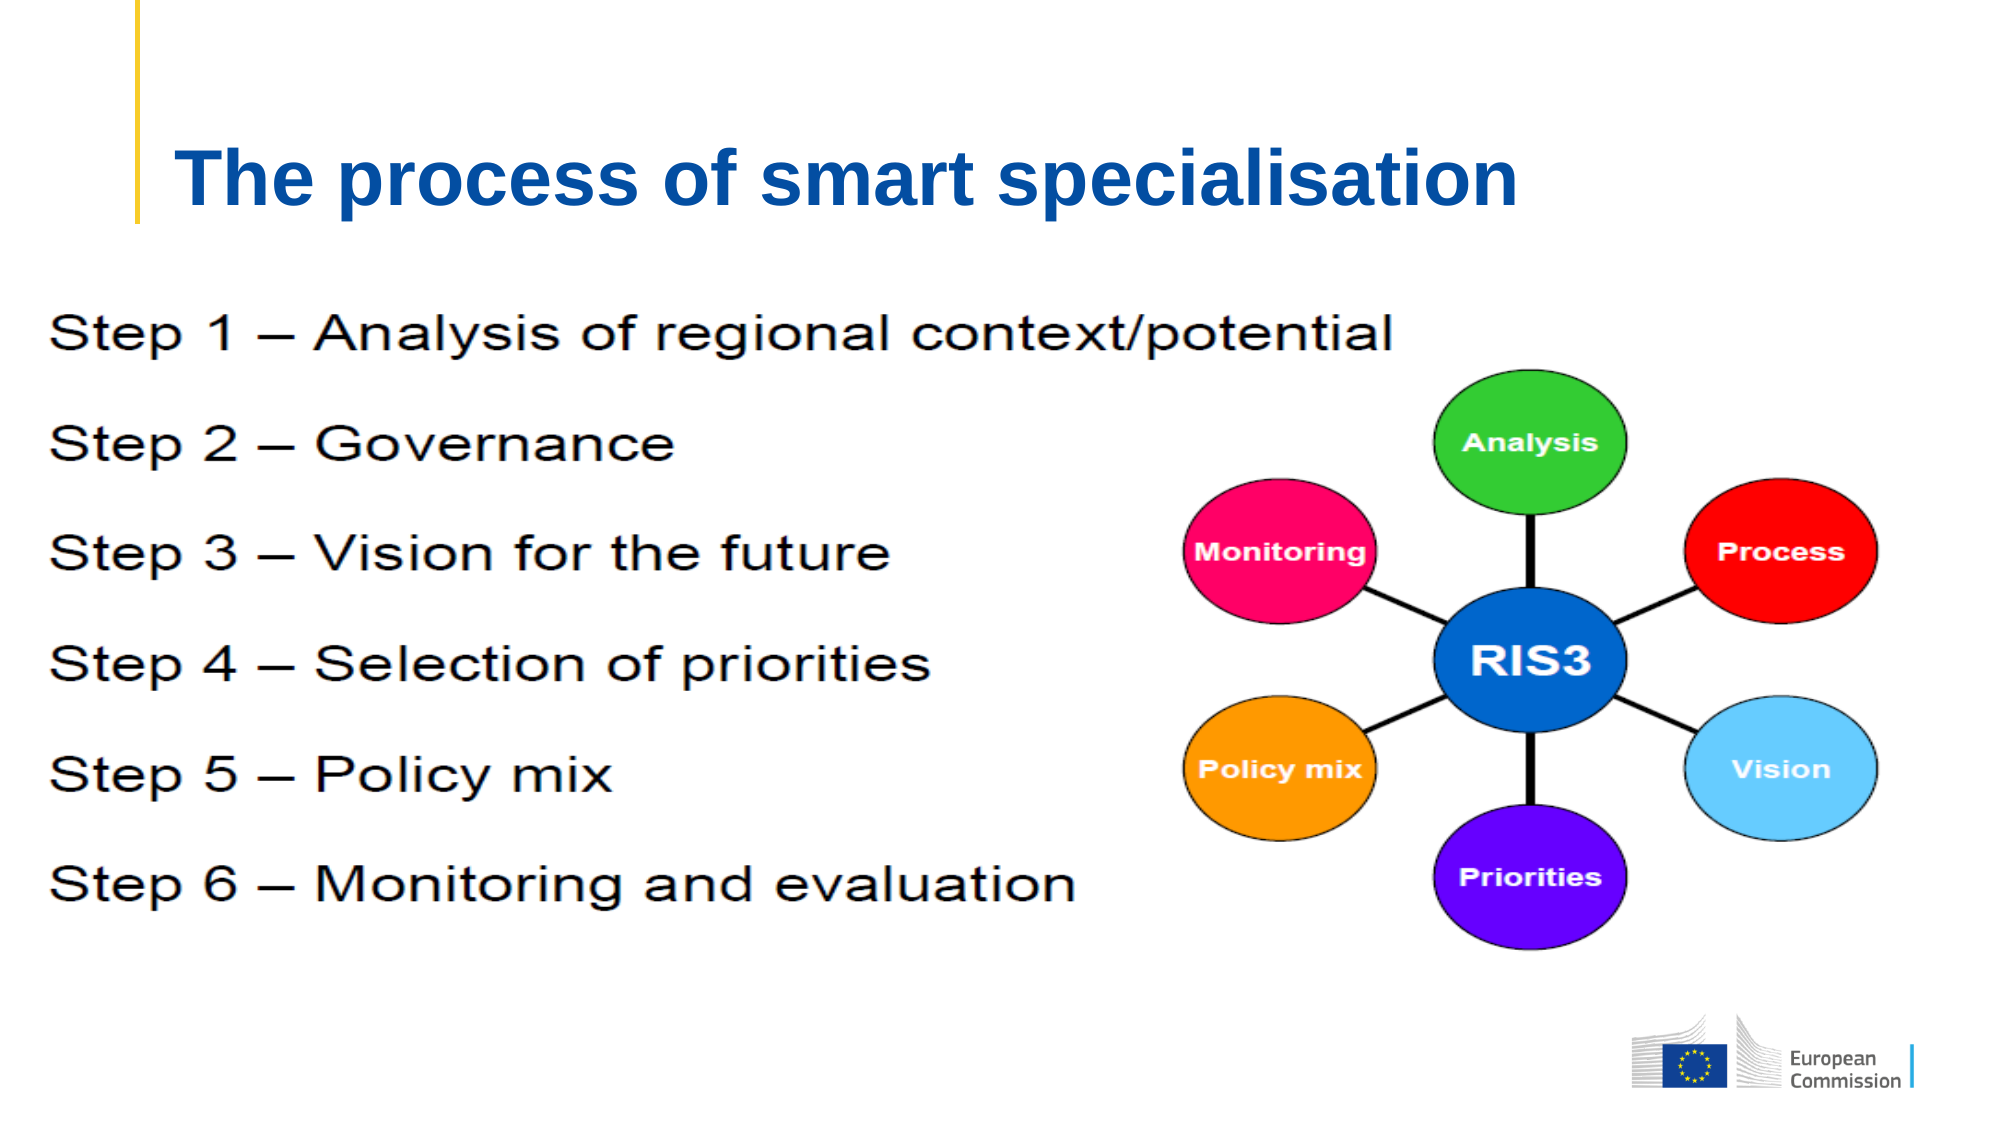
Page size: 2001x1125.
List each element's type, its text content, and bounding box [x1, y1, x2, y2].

title The process of smart specialisation [159, 94, 1843, 223]
picture [1631, 1013, 1915, 1091]
picture [0, 259, 2000, 979]
